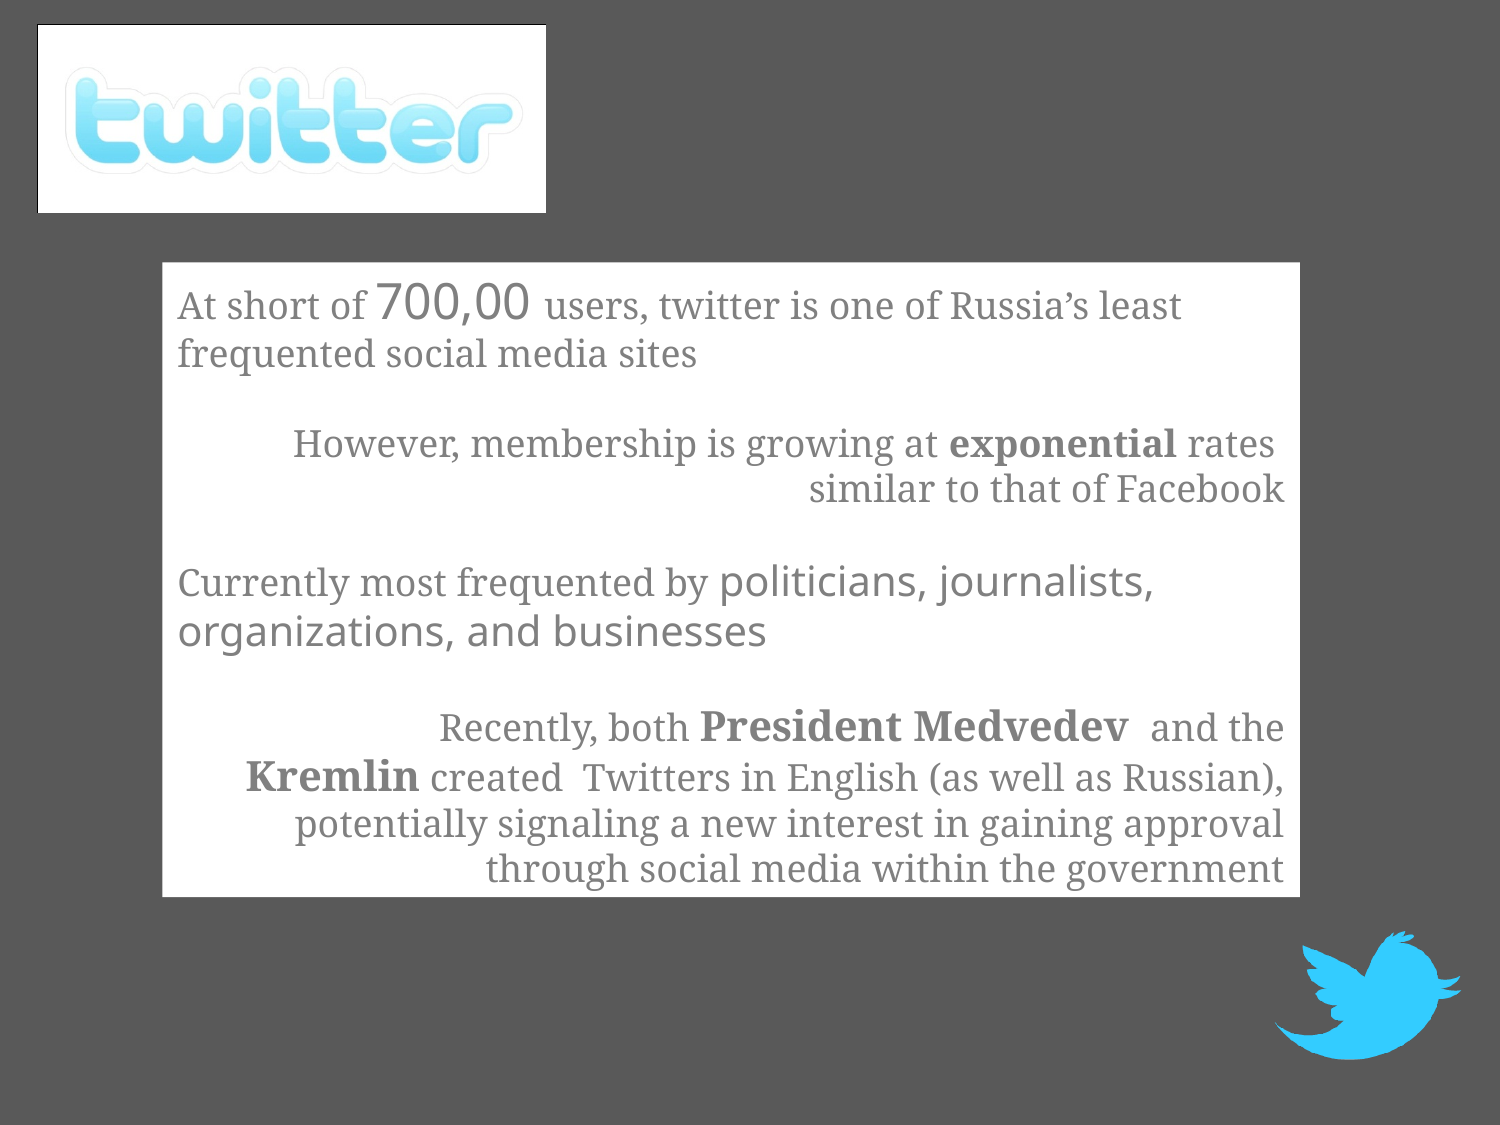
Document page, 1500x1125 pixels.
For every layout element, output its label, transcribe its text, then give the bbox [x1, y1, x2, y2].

picture [37, 24, 547, 213]
text_box At short of 700,00 users, twitter is one of Russia’s least frequented social media sites However, membership is growing at exponential rates similar to that of Facebook Currently most frequented by politicians, journalists, organizations, and businesses Recently, both President Medvedev and the Kremlin created Twitters in English (as well as Russian), potentially signaling a new interest in gaining approval through social media within the government [162, 262, 1300, 898]
picture [1237, 864, 1498, 1125]
